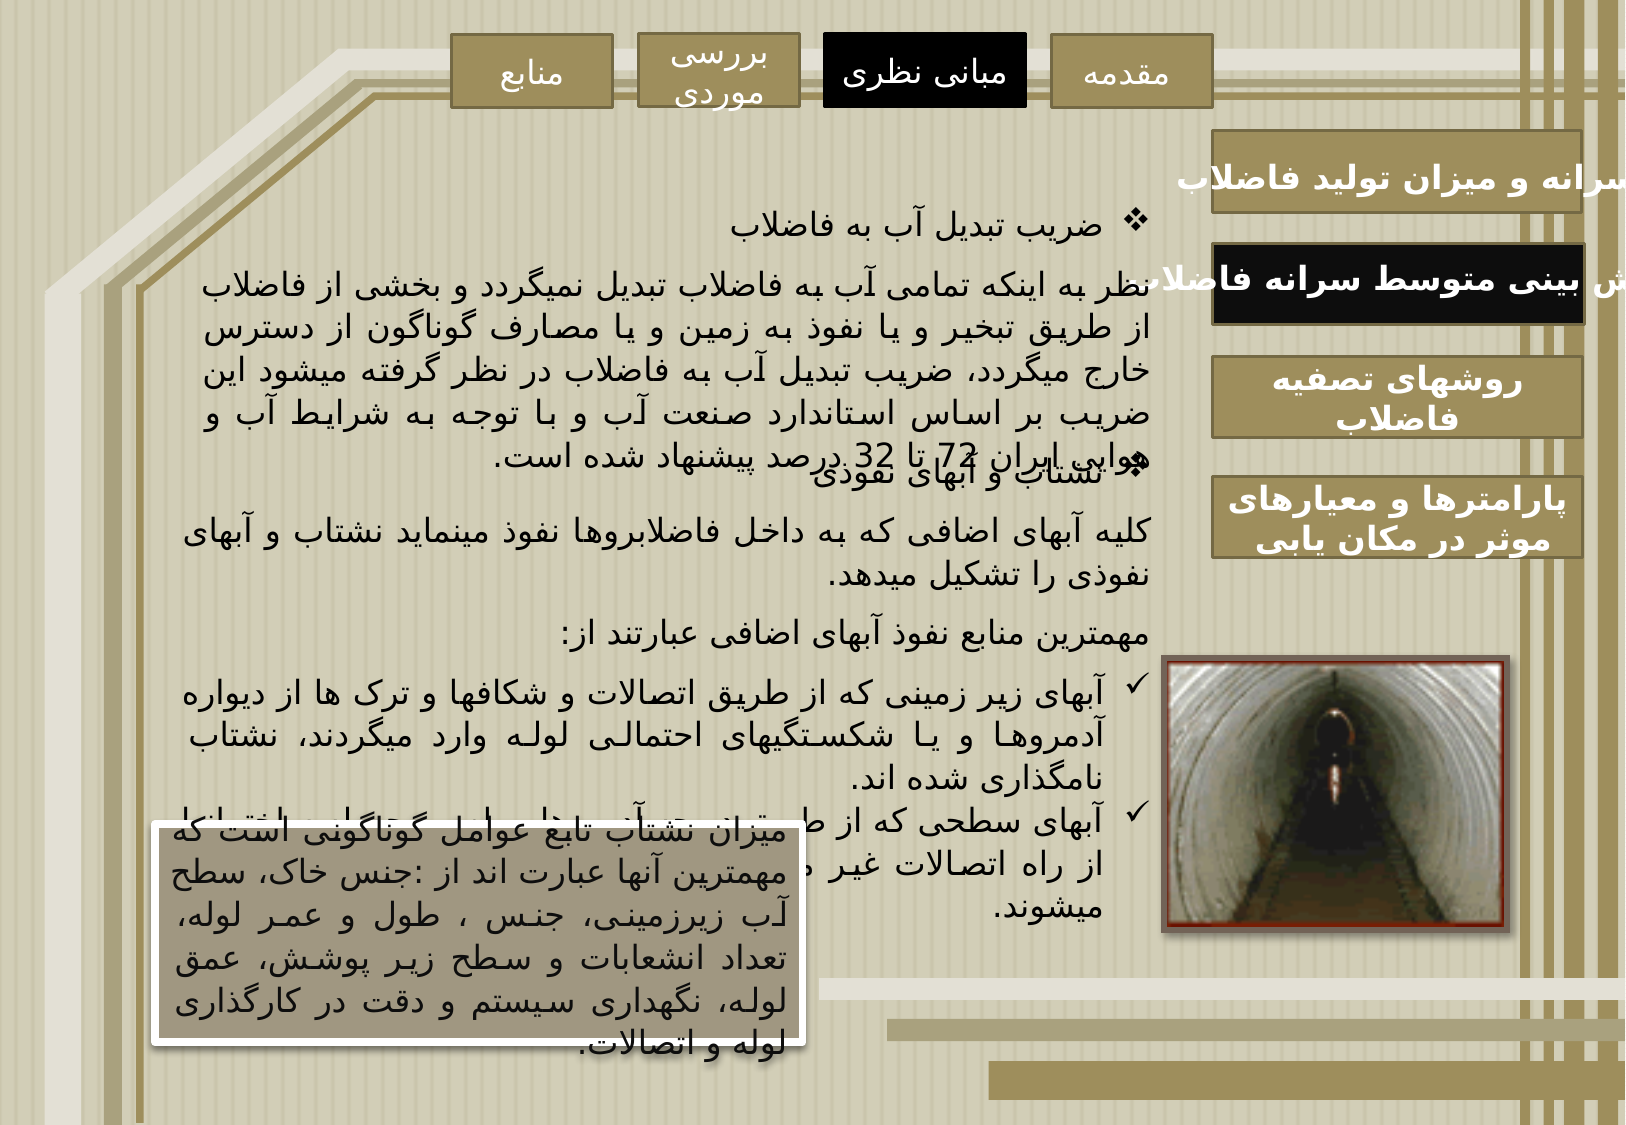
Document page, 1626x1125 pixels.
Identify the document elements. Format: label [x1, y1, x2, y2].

text_box [8, 0, 1625, 1125]
picture [1166, 660, 1505, 928]
